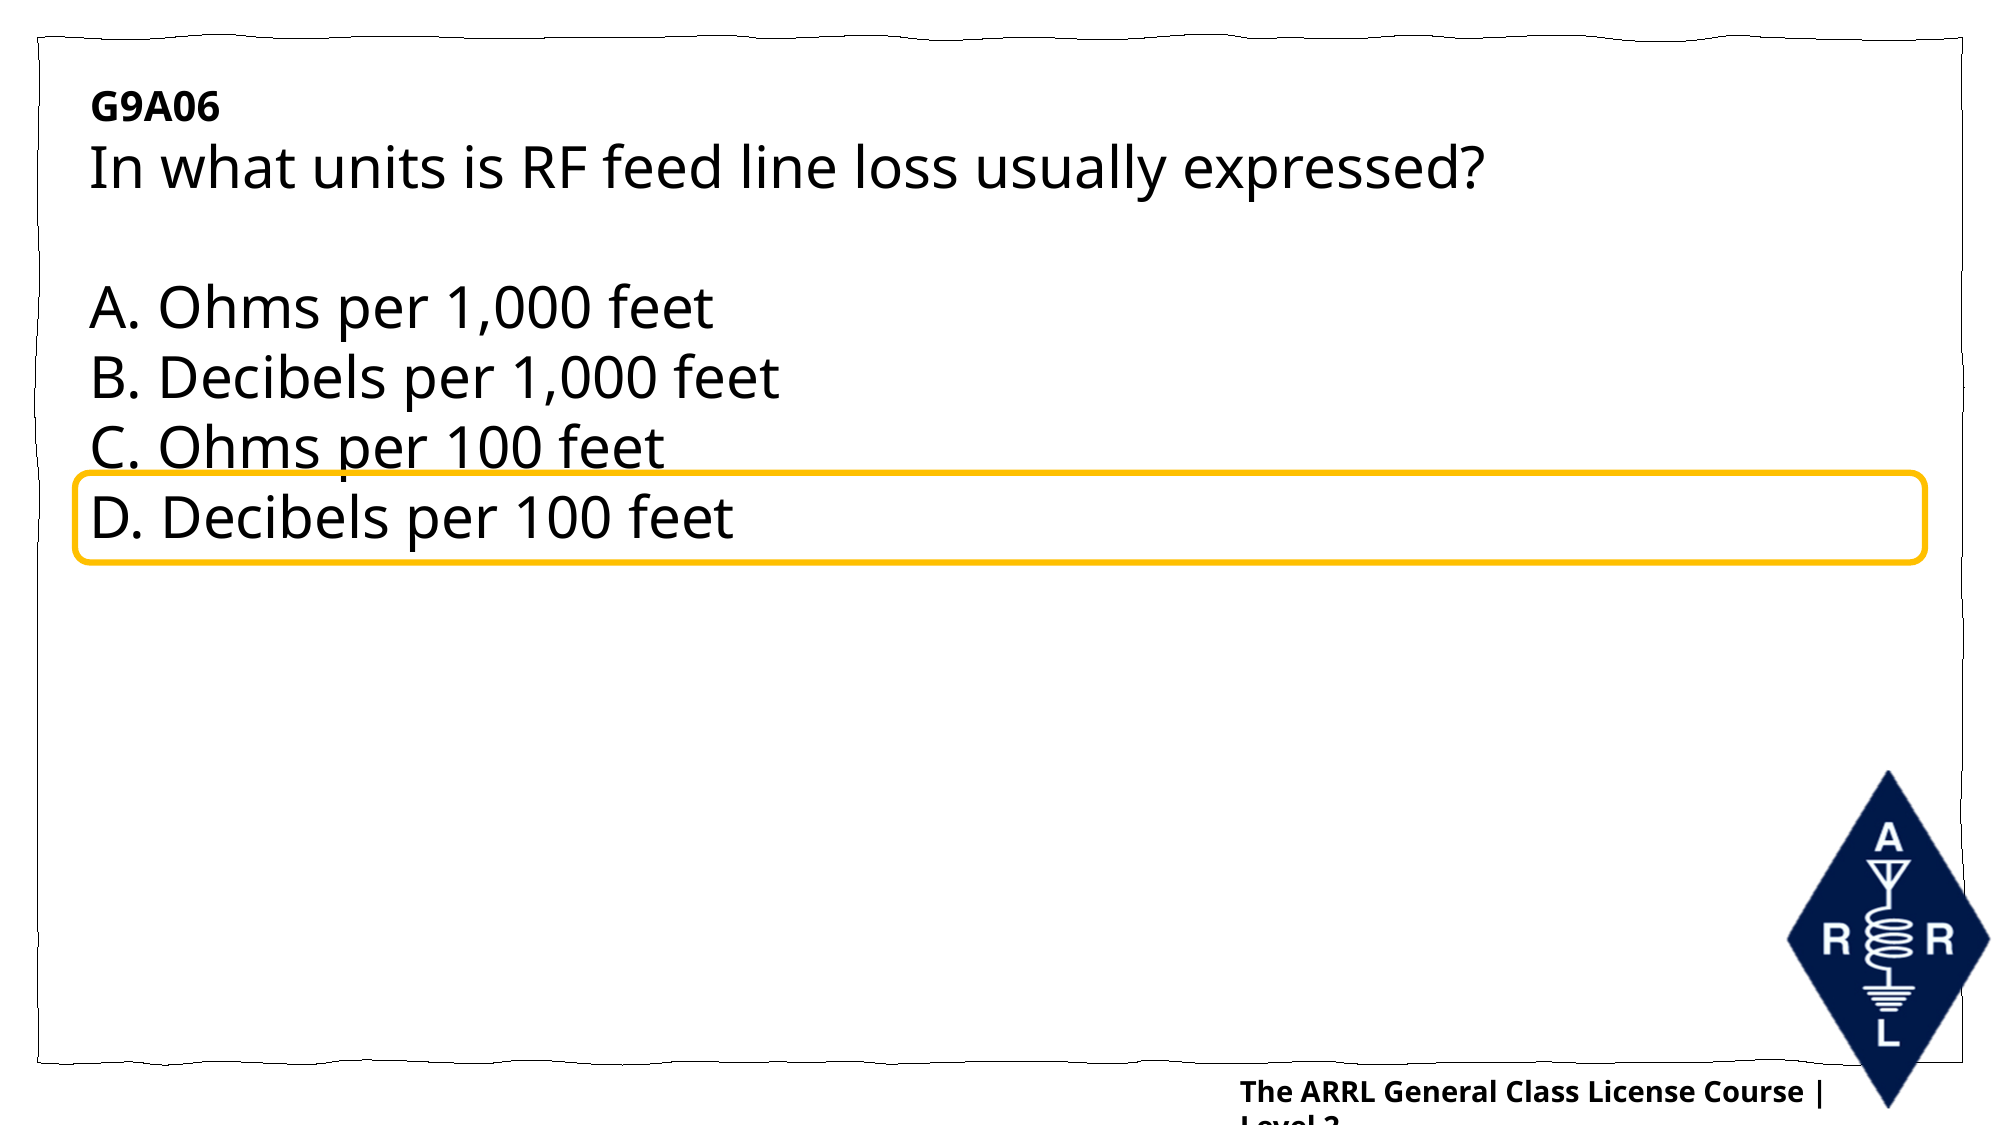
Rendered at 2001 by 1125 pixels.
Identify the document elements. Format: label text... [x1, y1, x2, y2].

picture [1773, 752, 1999, 1125]
text_box G9A06 In what units is RF feed line loss usually expressed? A. Ohms per 1,000 feet B. Decibels per 1,000 feet C. Ohms per 100 feet D. Decibels per 100 feet [75, 72, 1850, 479]
text_box [73, 471, 1927, 564]
